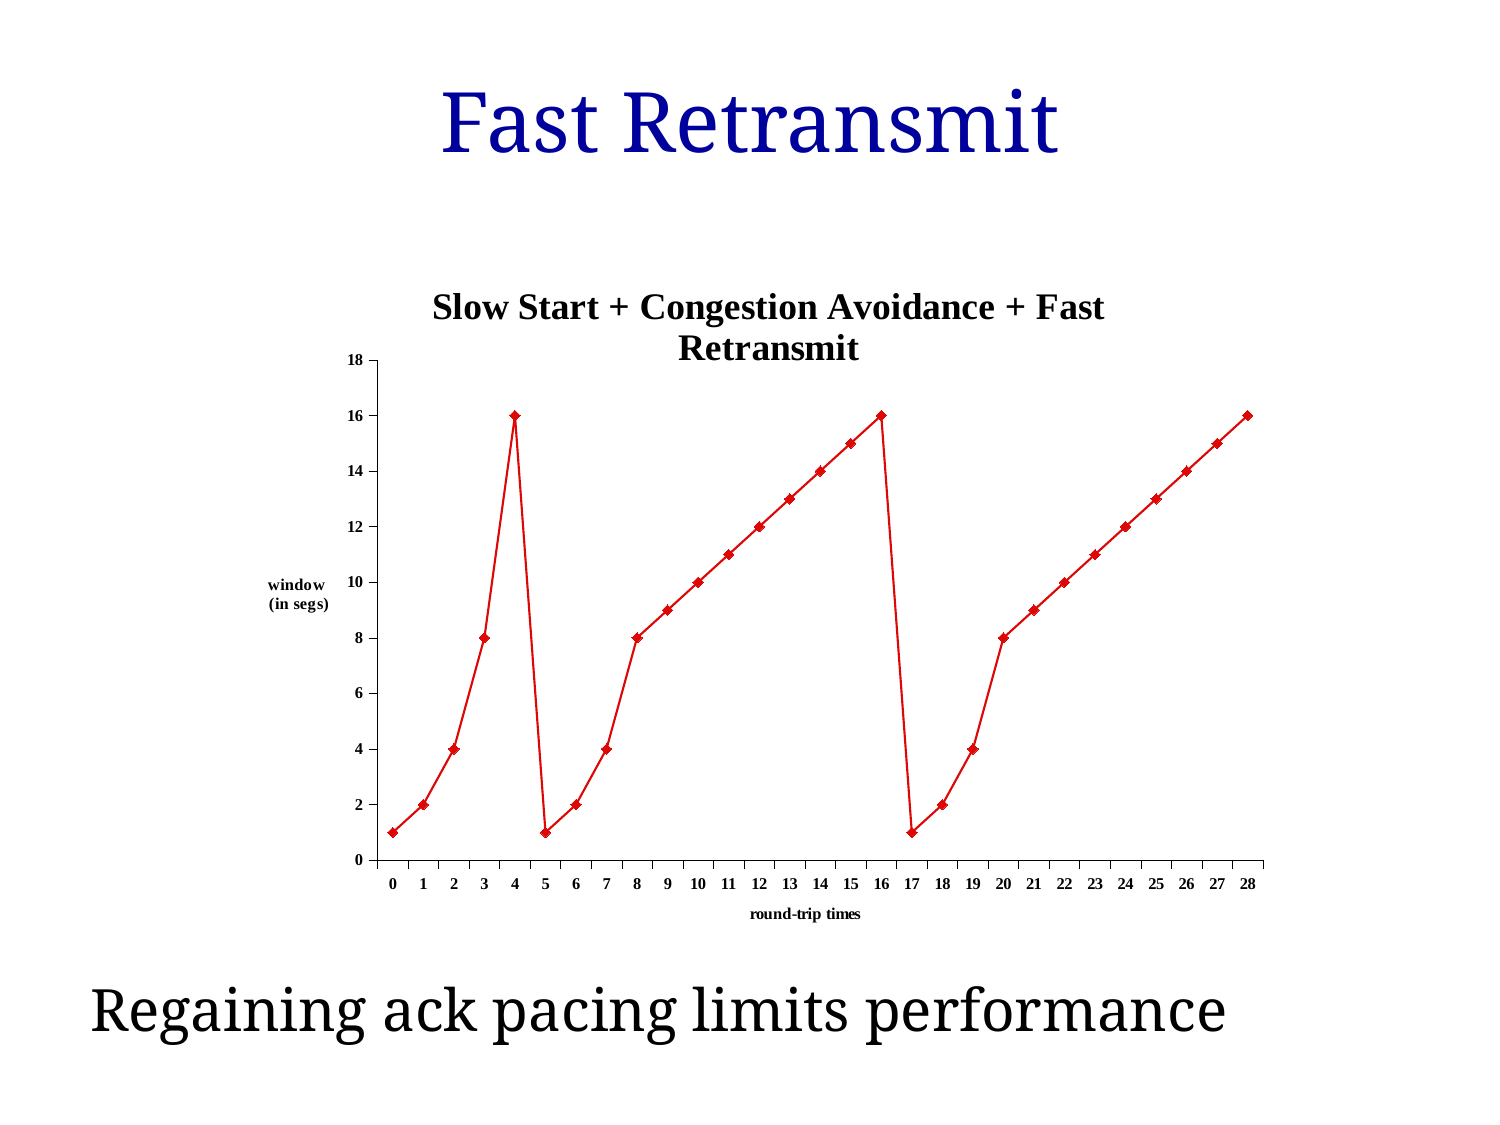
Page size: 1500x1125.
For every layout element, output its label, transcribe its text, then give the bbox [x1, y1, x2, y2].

list Regaining ack pacing limits performance [74, 219, 1426, 963]
chart [246, 272, 1264, 948]
title Fast Retransmit [74, 47, 1426, 191]
